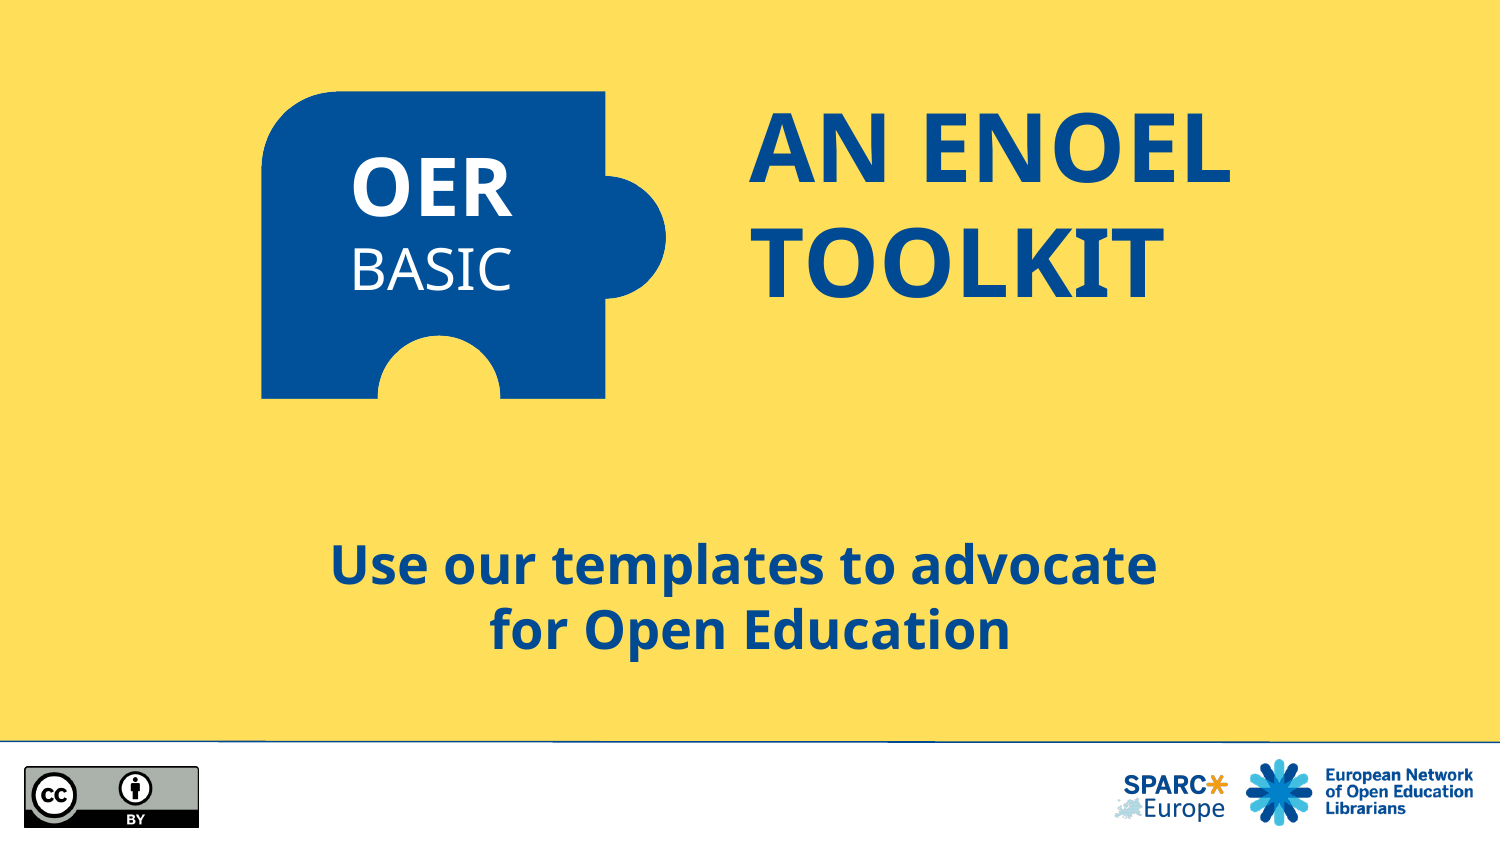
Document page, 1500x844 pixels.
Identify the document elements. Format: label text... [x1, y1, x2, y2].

text_box OER BASIC [671, 116, 951, 321]
picture [261, 91, 666, 399]
text_box [0, 750, 1500, 844]
picture [1114, 757, 1232, 824]
text_box Use our templates to advocate for Open Education [63, 515, 1440, 676]
text_box AN ENOEL TOOLKIT [734, 72, 1386, 333]
picture [24, 765, 199, 828]
picture [1246, 759, 1473, 826]
